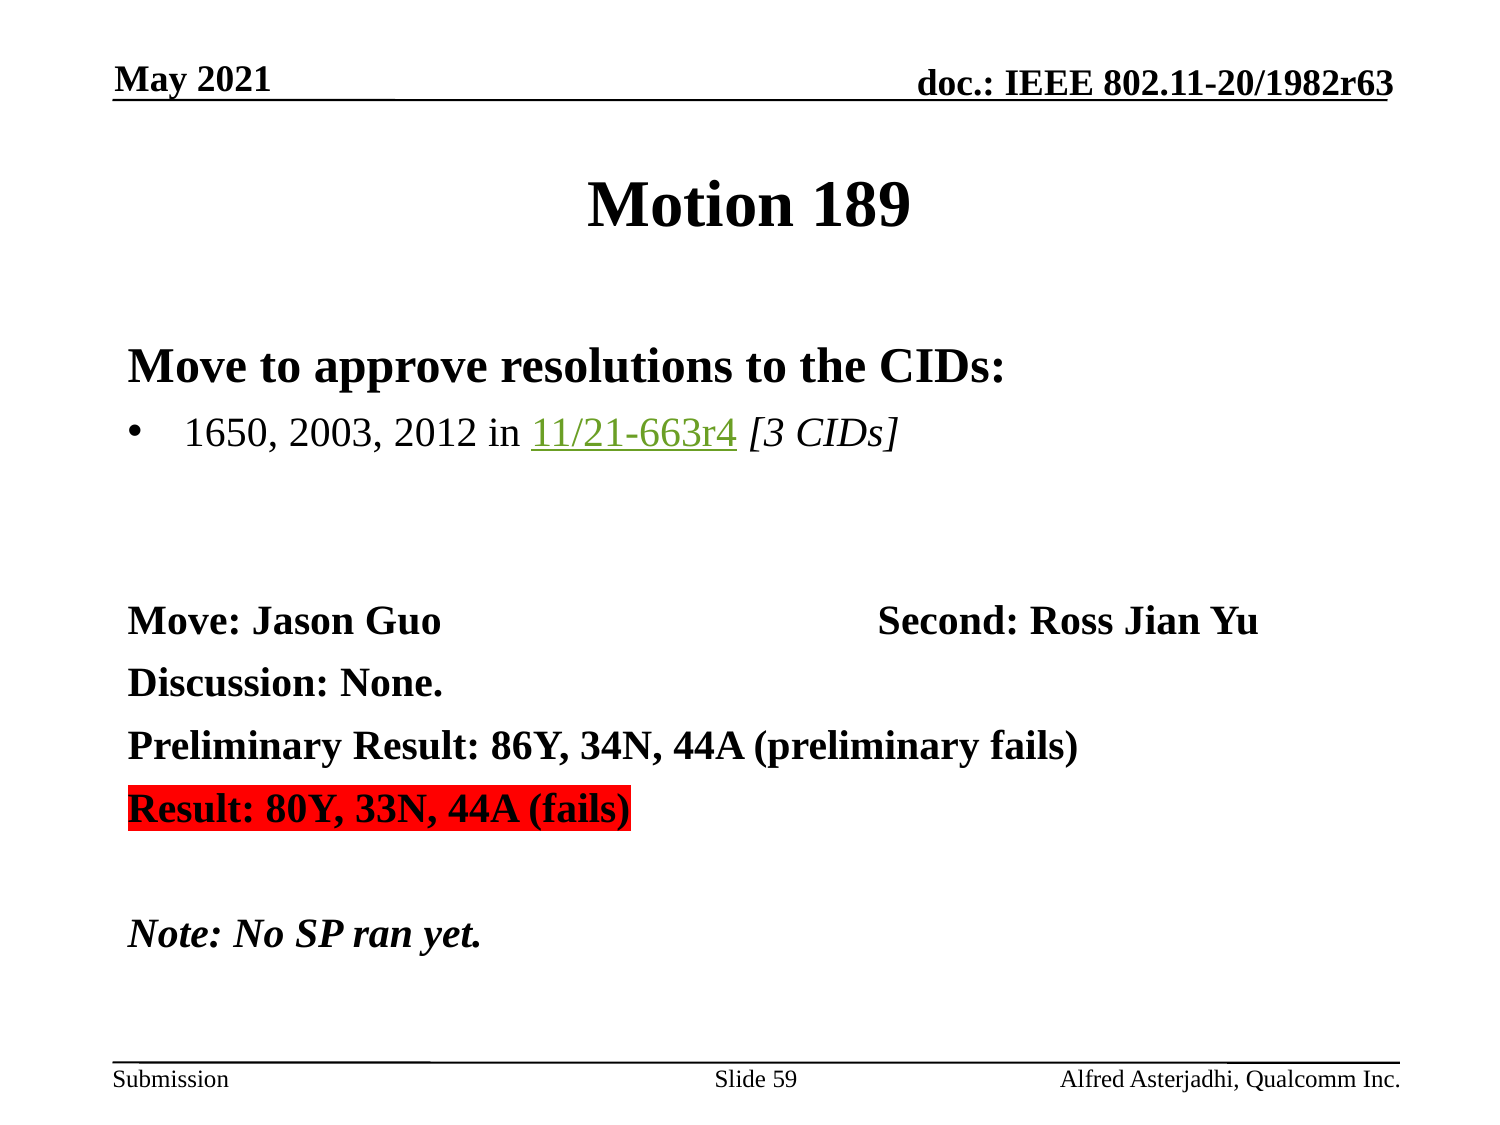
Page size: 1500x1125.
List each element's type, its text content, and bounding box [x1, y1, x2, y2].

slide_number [114, 54, 423, 100]
list Move to approve resolutions to the CIDs: 1650, 2003, 2012 in 11/21-663r4 [3 CIDs] Move: Jason Guo Second: Ross Jian Yu Discussion: None. Preliminary Result: 86Y, 34N, 44A (preliminary fails) Result: 80Y, 33N, 44A (fails) Note: No SP ran yet. [112, 324, 1388, 1000]
footer Alfred Asterjadhi, Qualcomm Inc. [878, 1061, 1402, 1093]
slide_number Slide 59 [712, 1061, 800, 1123]
title Motion 189 [112, 112, 1388, 288]
